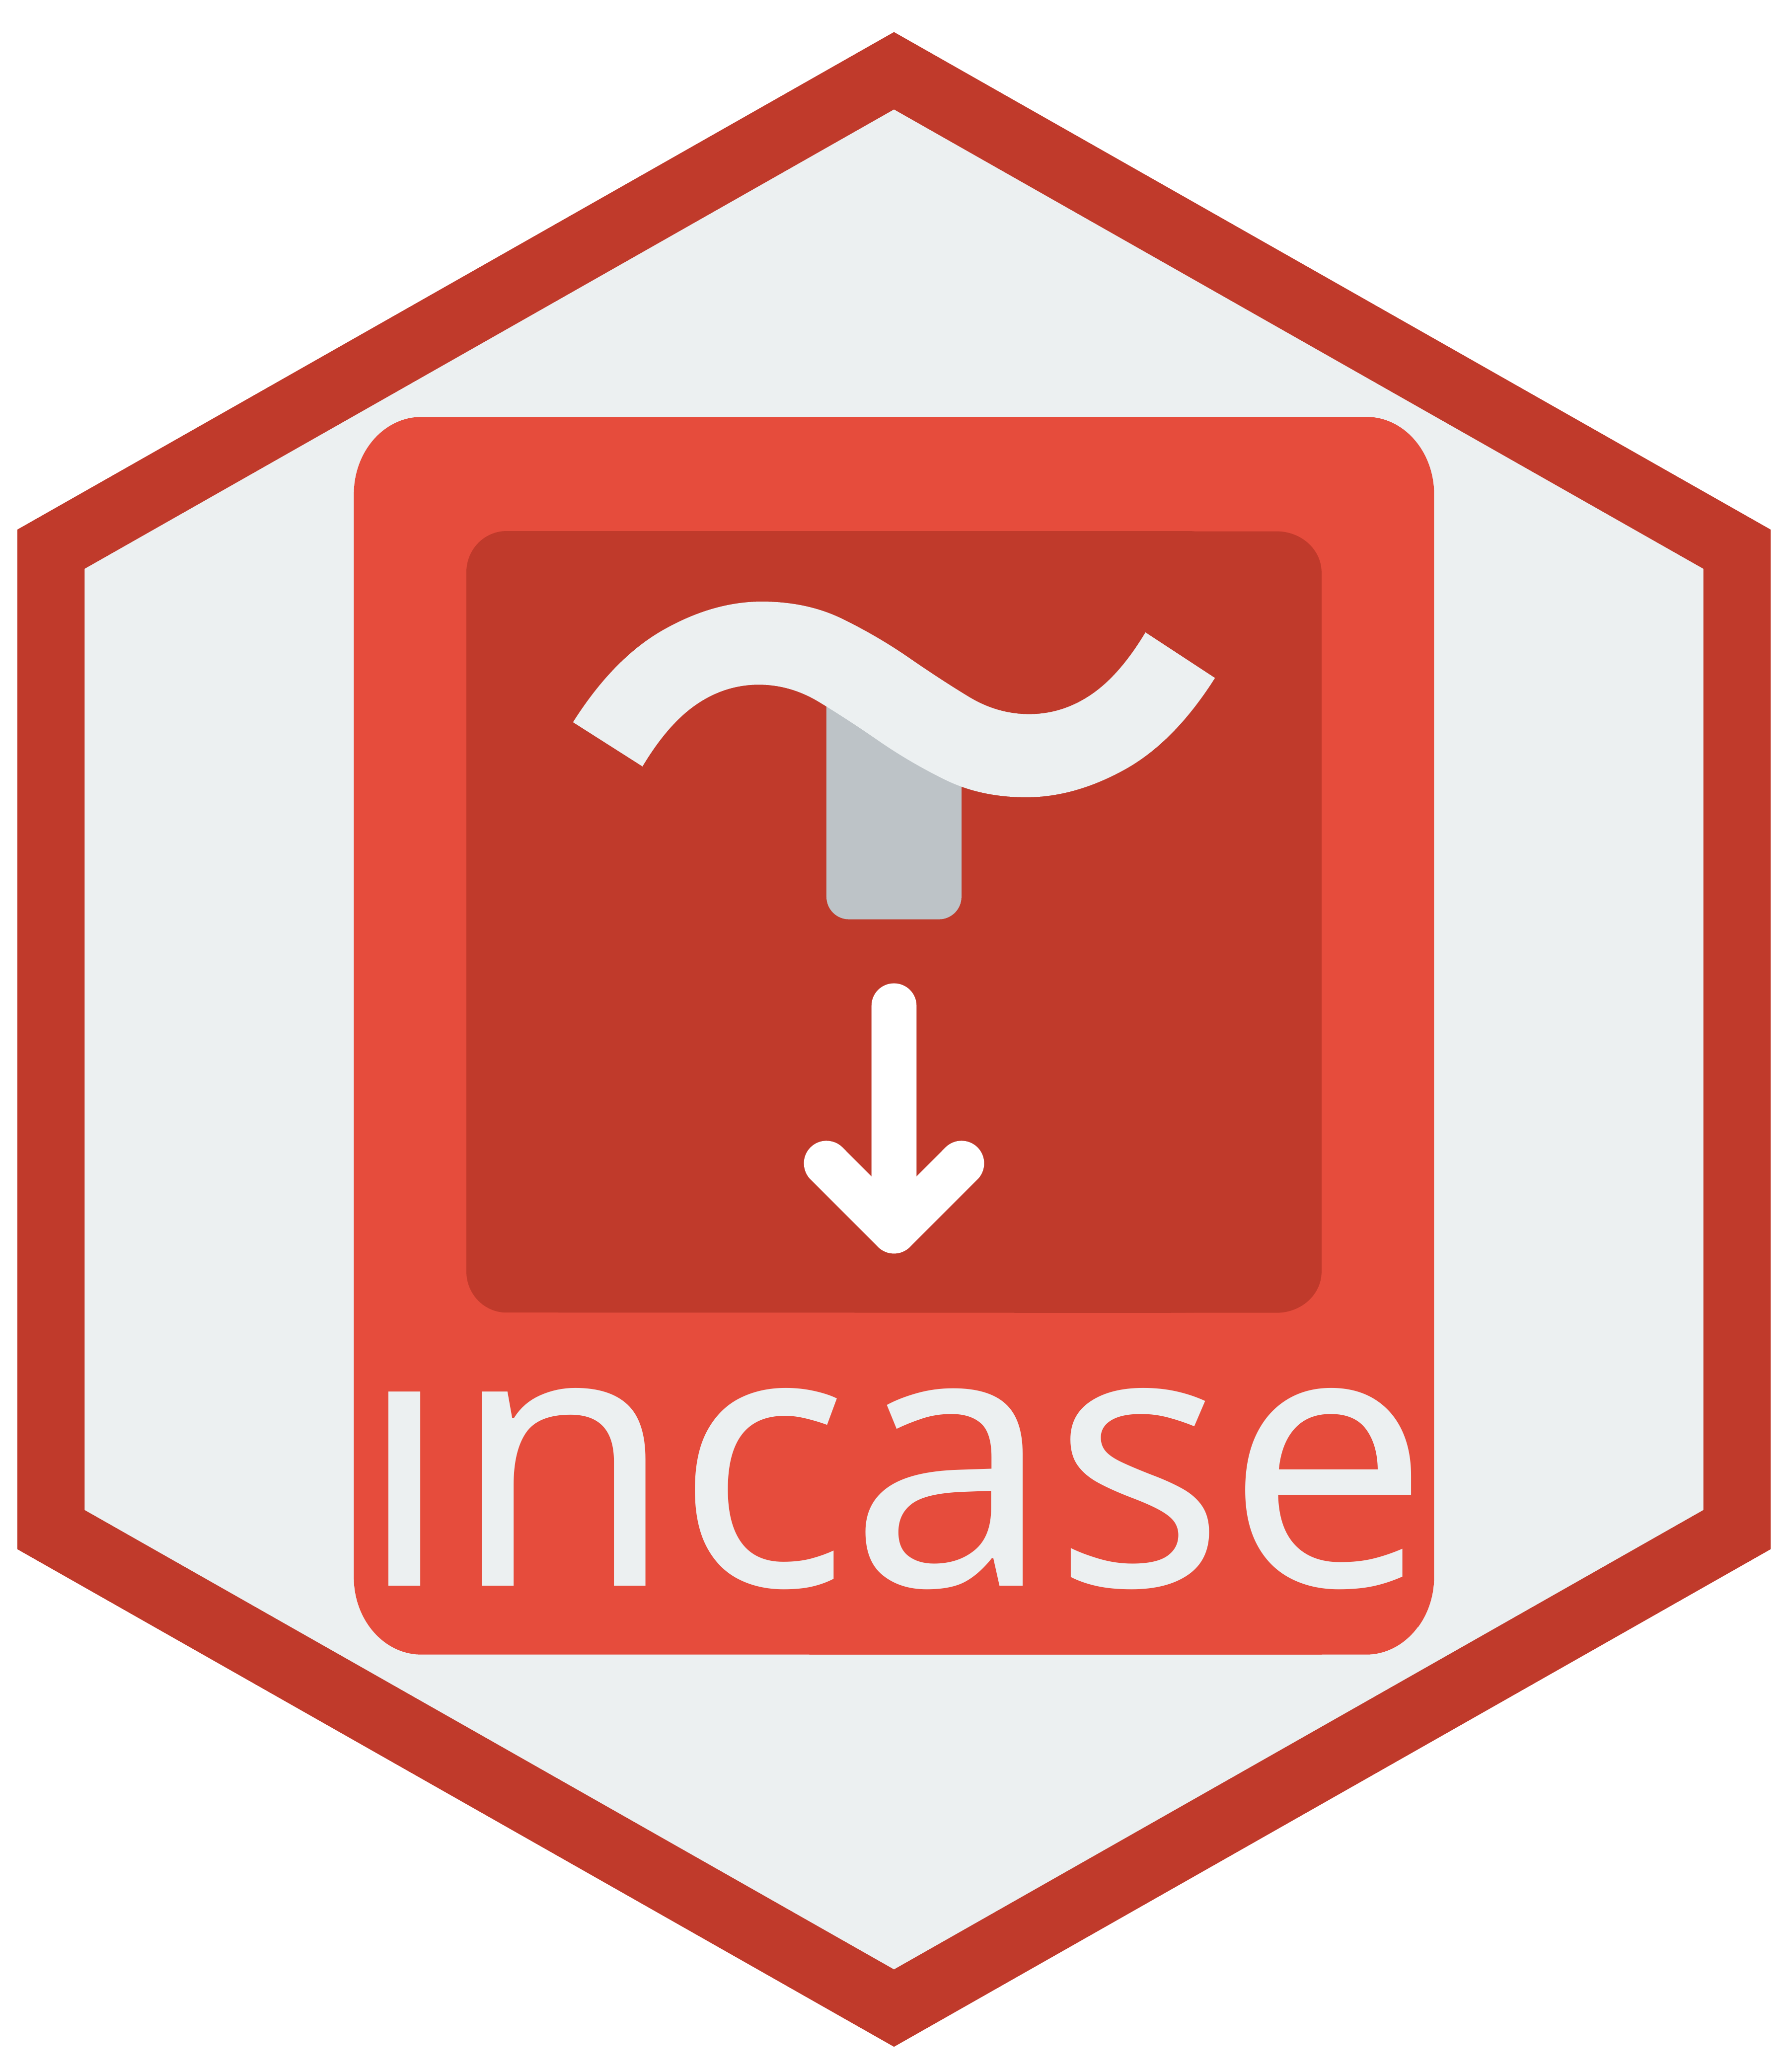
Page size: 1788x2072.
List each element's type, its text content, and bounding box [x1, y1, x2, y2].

text_box [283, 1662, 1505, 2009]
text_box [466, 531, 1322, 1313]
text_box [50, 70, 1738, 1603]
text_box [354, 417, 1434, 1655]
text_box ıncase [178, 1220, 1610, 1662]
